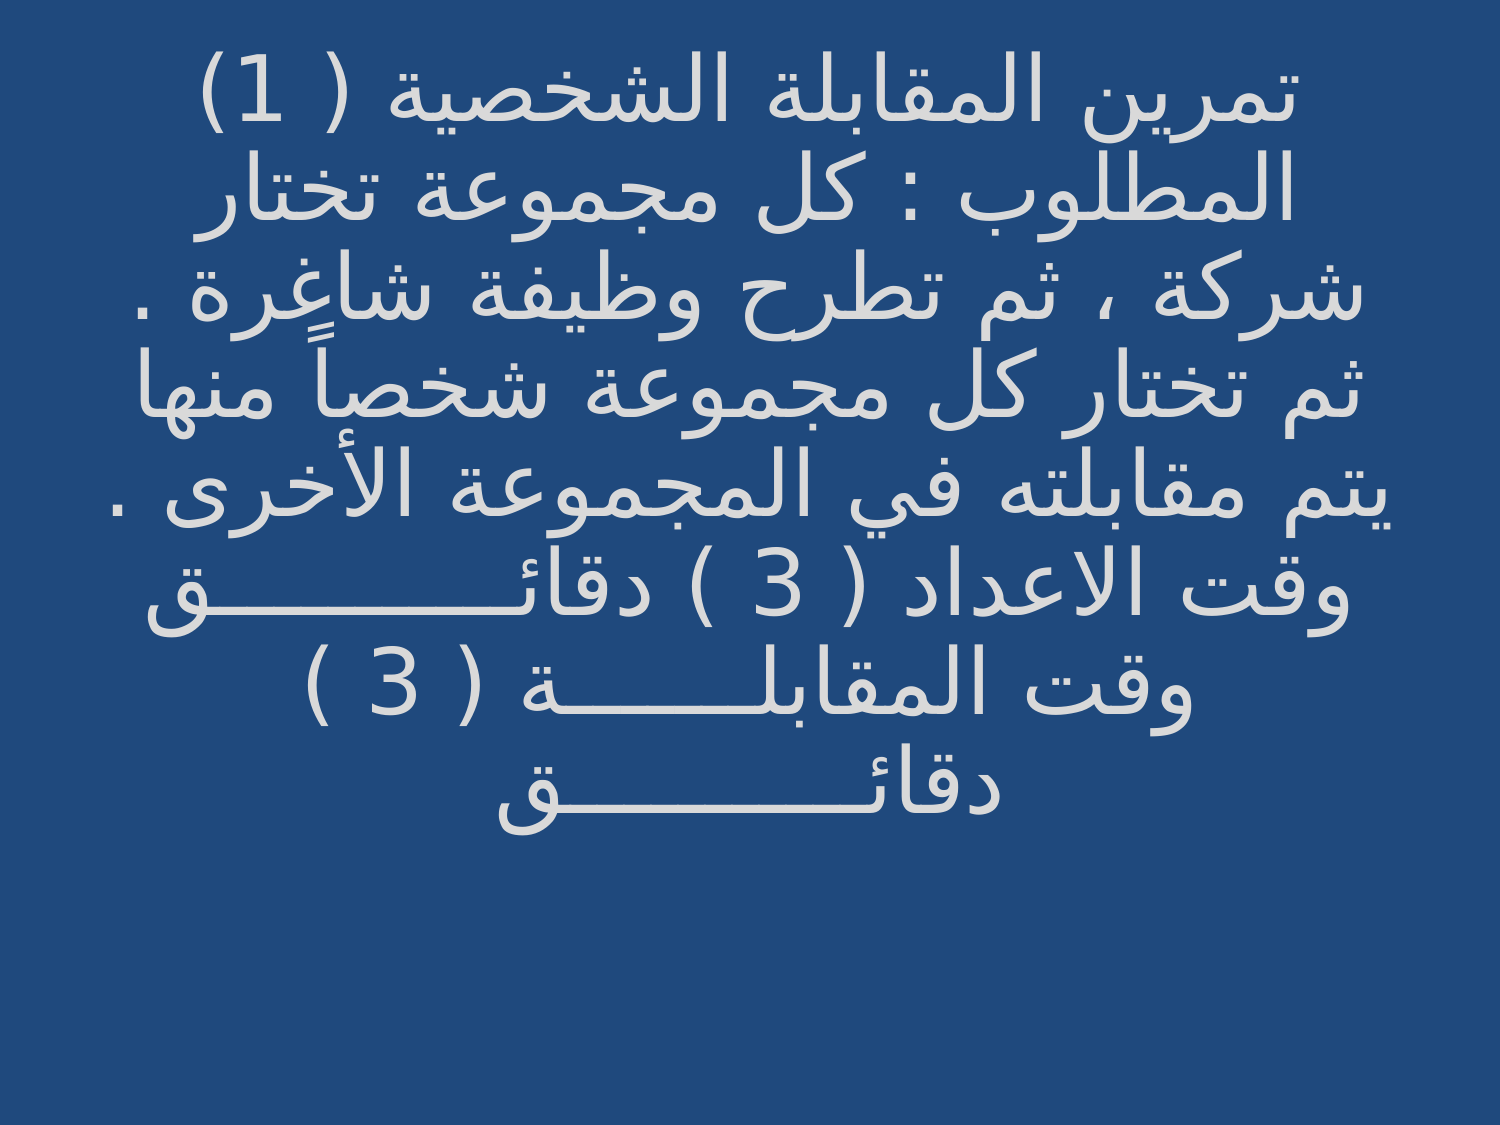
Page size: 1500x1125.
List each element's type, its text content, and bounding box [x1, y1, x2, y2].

title تمرين المقابلة الشخصية ( 1) المطلوب : كل مجموعة تختار شركة ، ثم تطرح وظيفة شاغرة . ثم تختار كل مجموعة شخصاً منها يتم مقابلته في المجموعة الأخرى . وقت الاعداد ( 3 ) دقائـــــــــــق وقت المقابلـــــــة ( 3 ) دقائـــــــــــق [74, 44, 1426, 941]
